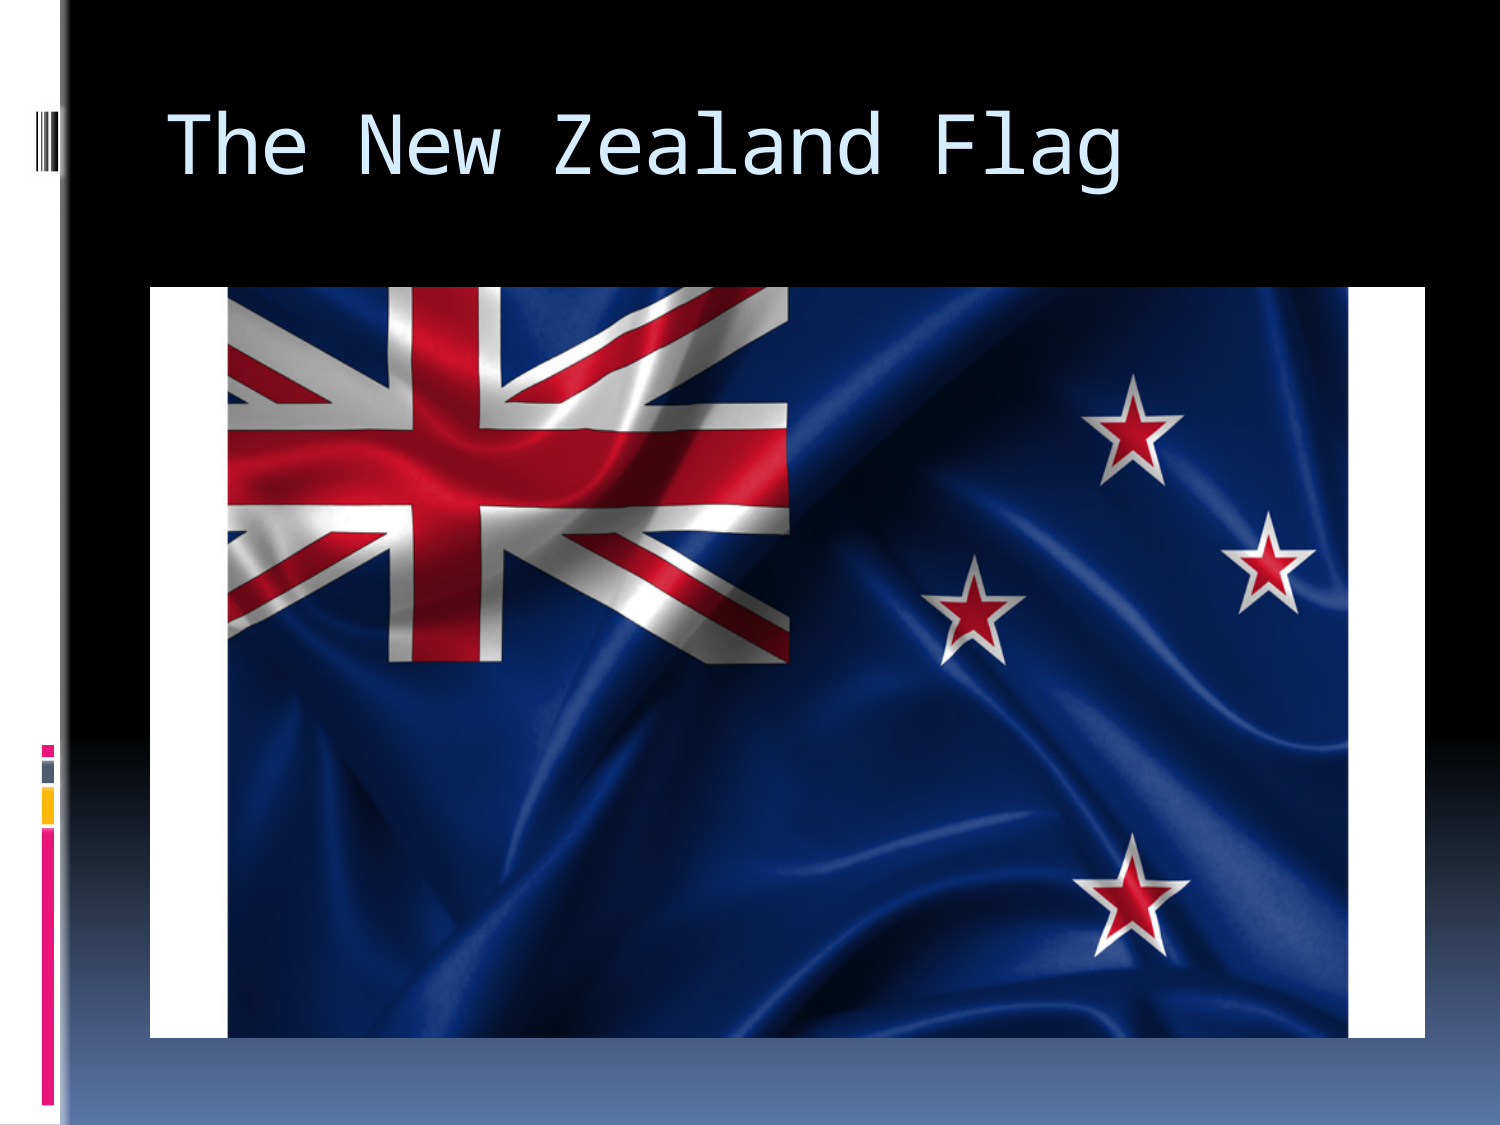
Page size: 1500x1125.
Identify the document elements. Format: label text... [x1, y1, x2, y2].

title The New Zealand Flag [150, 83, 1425, 234]
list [149, 286, 1426, 1038]
